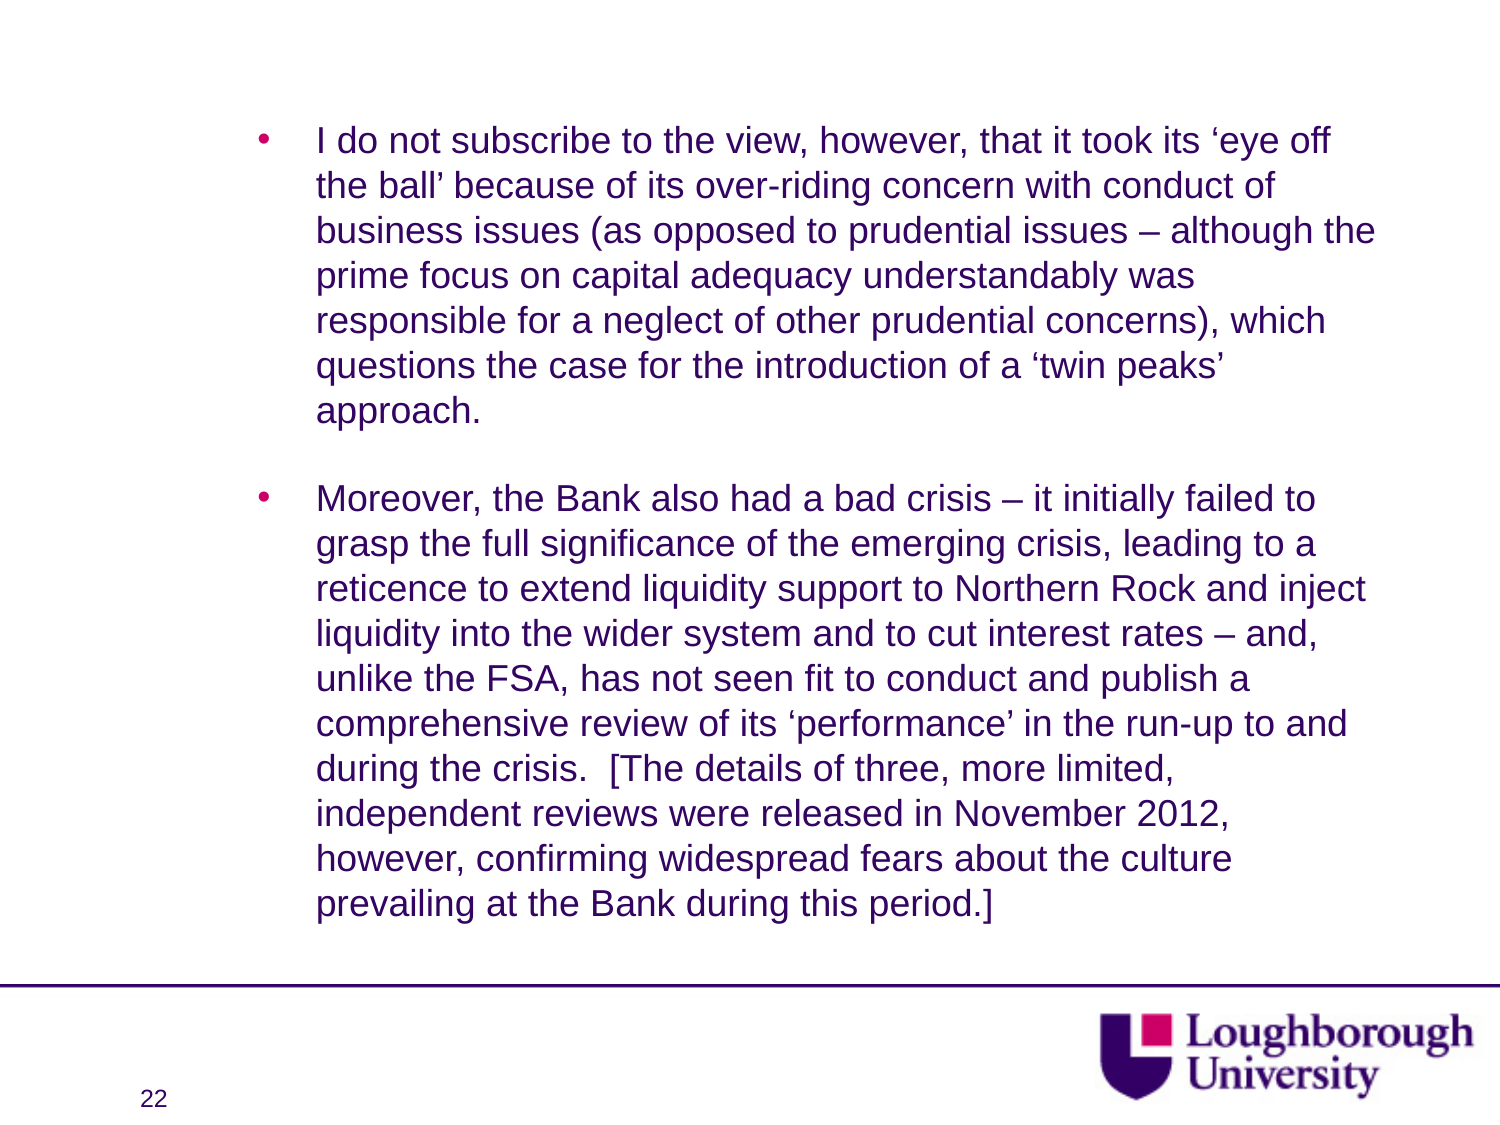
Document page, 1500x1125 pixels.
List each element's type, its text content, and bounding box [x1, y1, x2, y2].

list I do not subscribe to the view, however, that it took its ‘eye off the ball’ because of its over-riding concern with conduct of business issues (as opposed to prudential issues – although the prime focus on capital adequacy understandably was responsible for a neglect of other prudential concerns), which questions the case for the introduction of a ‘twin peaks’ approach. Moreover, the Bank also had a bad crisis – it initially failed to grasp the full significance of the emerging crisis, leading to a reticence to extend liquidity support to Northern Rock and inject liquidity into the wider system and to cut interest rates – and, unlike the FSA, has not seen fit to conduct and publish a comprehensive review of its ‘performance’ in the run-up to and during the crisis. [The details of three, more limited, independent reviews were released in November 2012, however, confirming widespread fears about the culture prevailing at the Bank during this period.] [123, 196, 1399, 897]
picture [0, 984, 1500, 1125]
slide_number 22 [124, 1074, 226, 1107]
